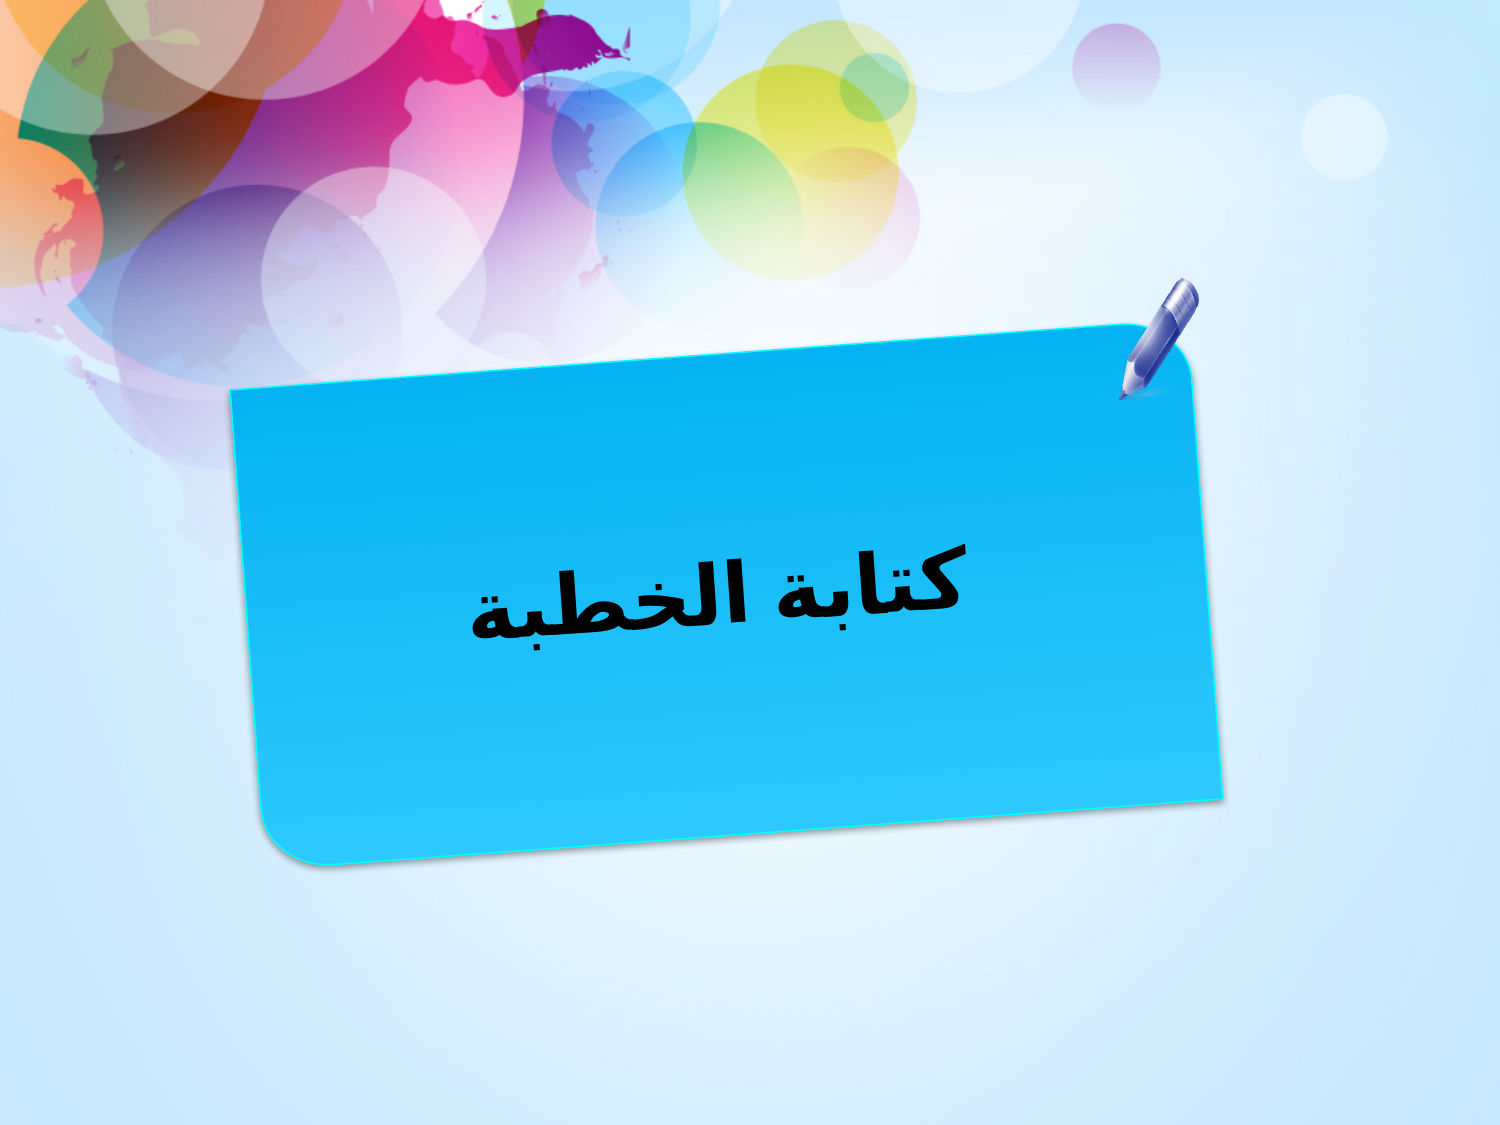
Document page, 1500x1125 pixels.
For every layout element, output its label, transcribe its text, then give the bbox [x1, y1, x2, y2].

list كتابة الخطبة [312, 397, 1122, 788]
text_box [229, 324, 1224, 866]
picture [0, 0, 1500, 1125]
